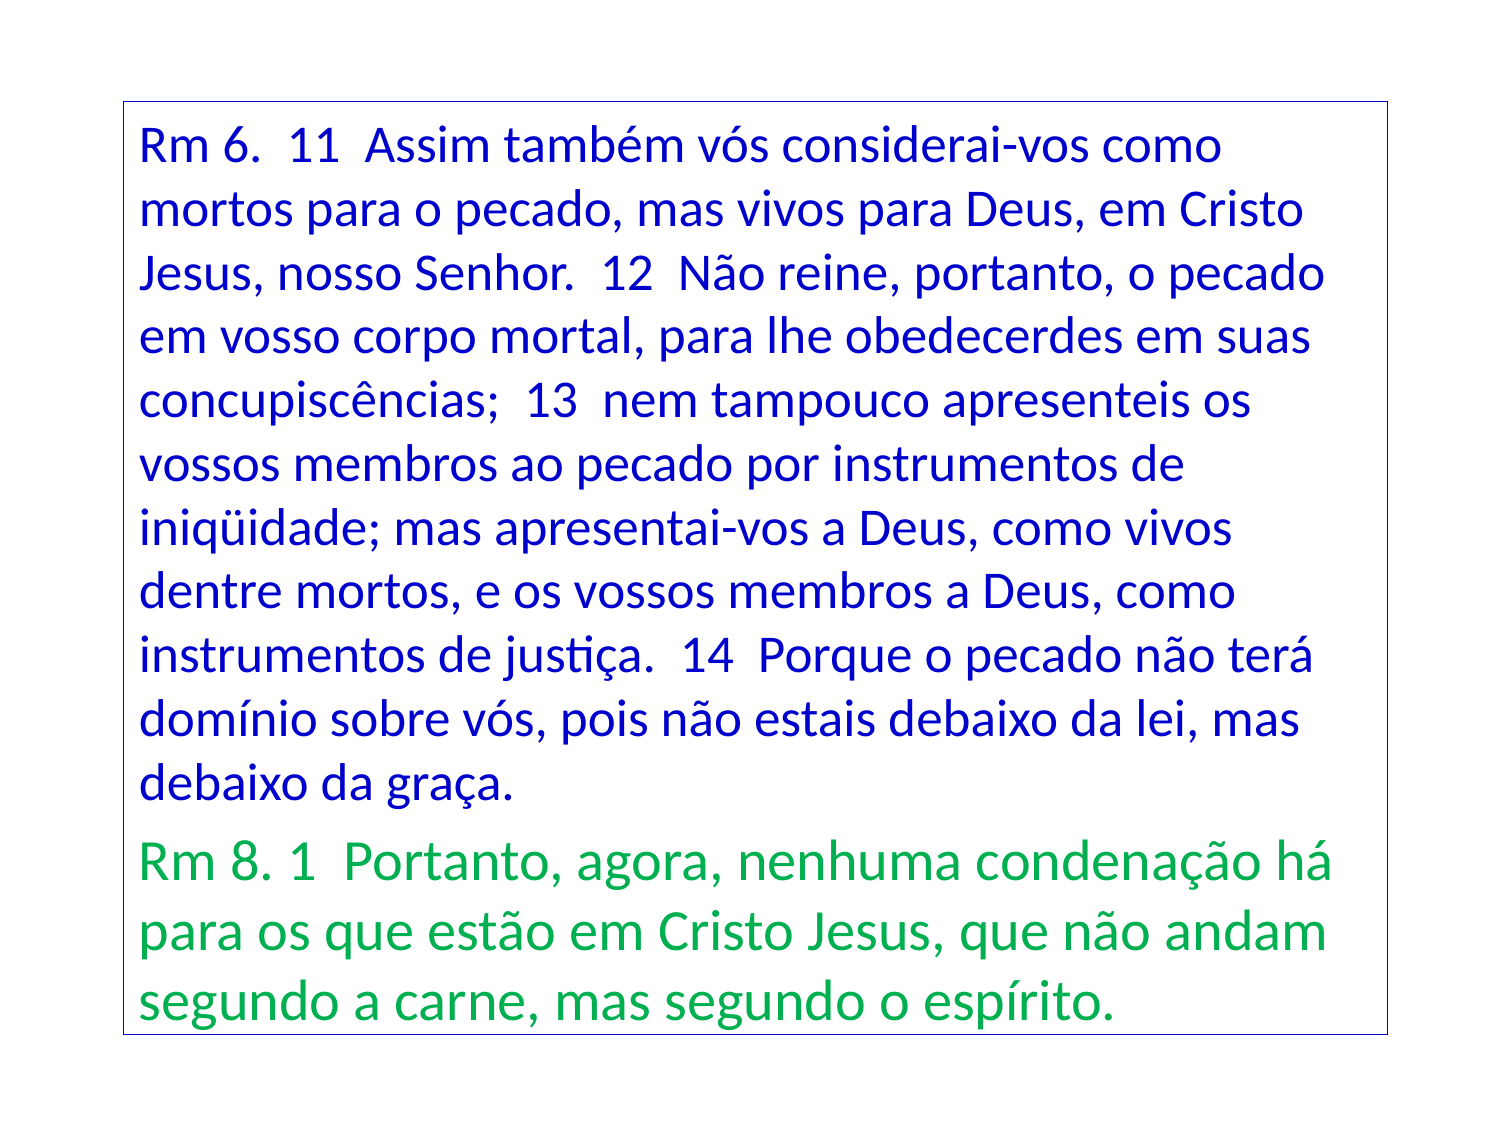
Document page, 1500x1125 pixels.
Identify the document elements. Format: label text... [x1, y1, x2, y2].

list Rm 6. 11 Assim também vós considerai-vos como mortos para o pecado, mas vivos para Deus, em Cristo Jesus, nosso Senhor. 12 Não reine, portanto, o pecado em vosso corpo mortal, para lhe obedecerdes em suas concupiscências; 13 nem tampouco apresenteis os vossos membros ao pecado por instrumentos de iniqüidade; mas apresentai-vos a Deus, como vivos dentre mortos, e os vossos membros a Deus, como instrumentos de justiça. 14 Porque o pecado não terá domínio sobre vós, pois não estais debaixo da lei, mas debaixo da graça. Rm 8. 1 Portanto, agora, nenhuma condenação há para os que estão em Cristo Jesus, que não andam segundo a carne, mas segundo o espírito. [123, 101, 1388, 1035]
